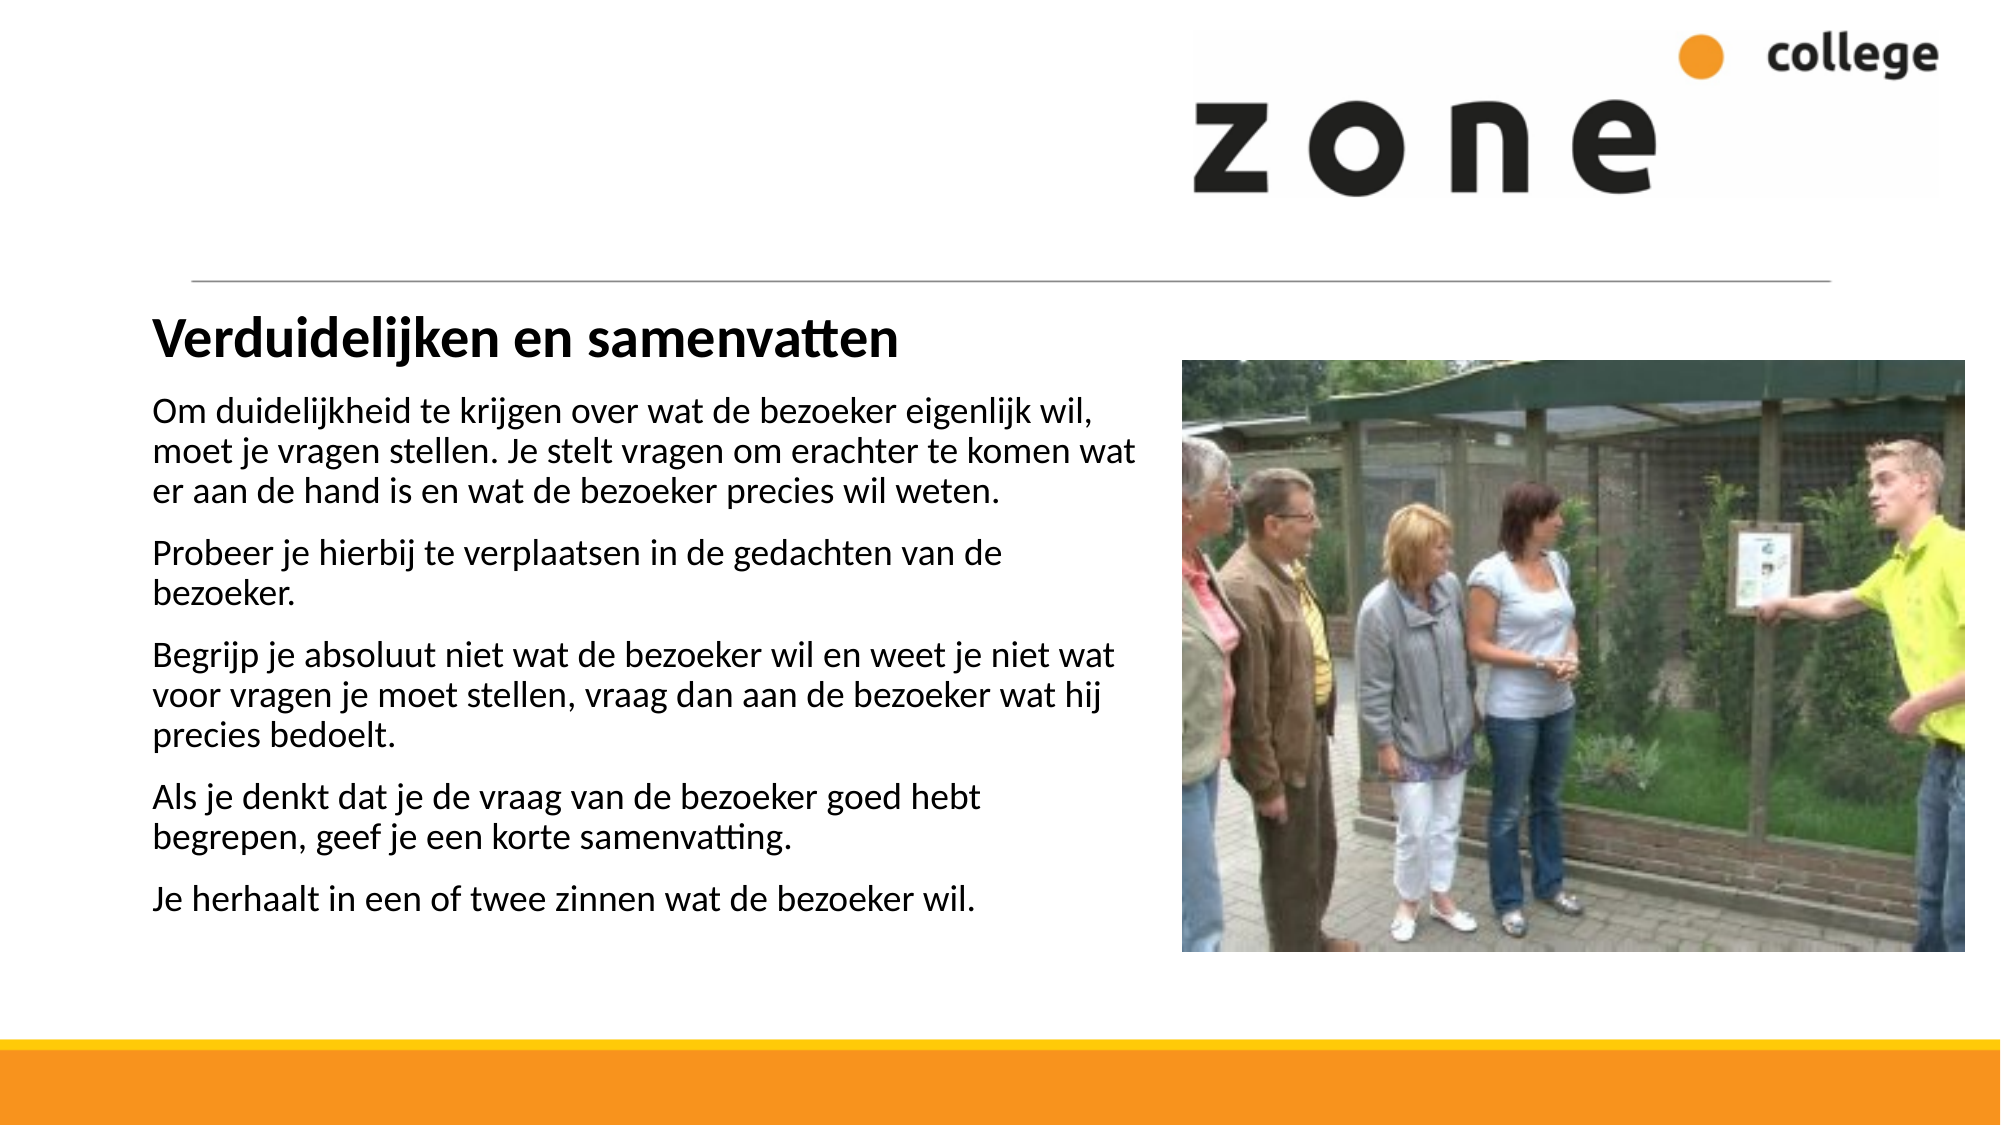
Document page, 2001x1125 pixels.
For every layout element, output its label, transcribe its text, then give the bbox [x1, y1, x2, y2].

list Verduidelijken en samenvatten Om duidelijkheid te krijgen over wat de bezoeker eigenlijk wil, moet je vragen stellen. Je stelt vragen om erachter te komen wat er aan de hand is en wat de bezoeker precies wil weten. Probeer je hierbij te verplaatsen in de gedachten van de bezoeker. Begrijp je absoluut niet wat de bezoeker wil en weet je niet wat voor vragen je moet stellen, vraag dan aan de bezoeker wat hij precies bedoelt. Als je denkt dat je de vraag van de bezoeker goed hebt begrepen, geef je een korte samenvatting. Je herhaalt in een of twee zinnen wat de bezoeker wil. [137, 299, 1155, 1014]
picture [0, 0, 2001, 1125]
